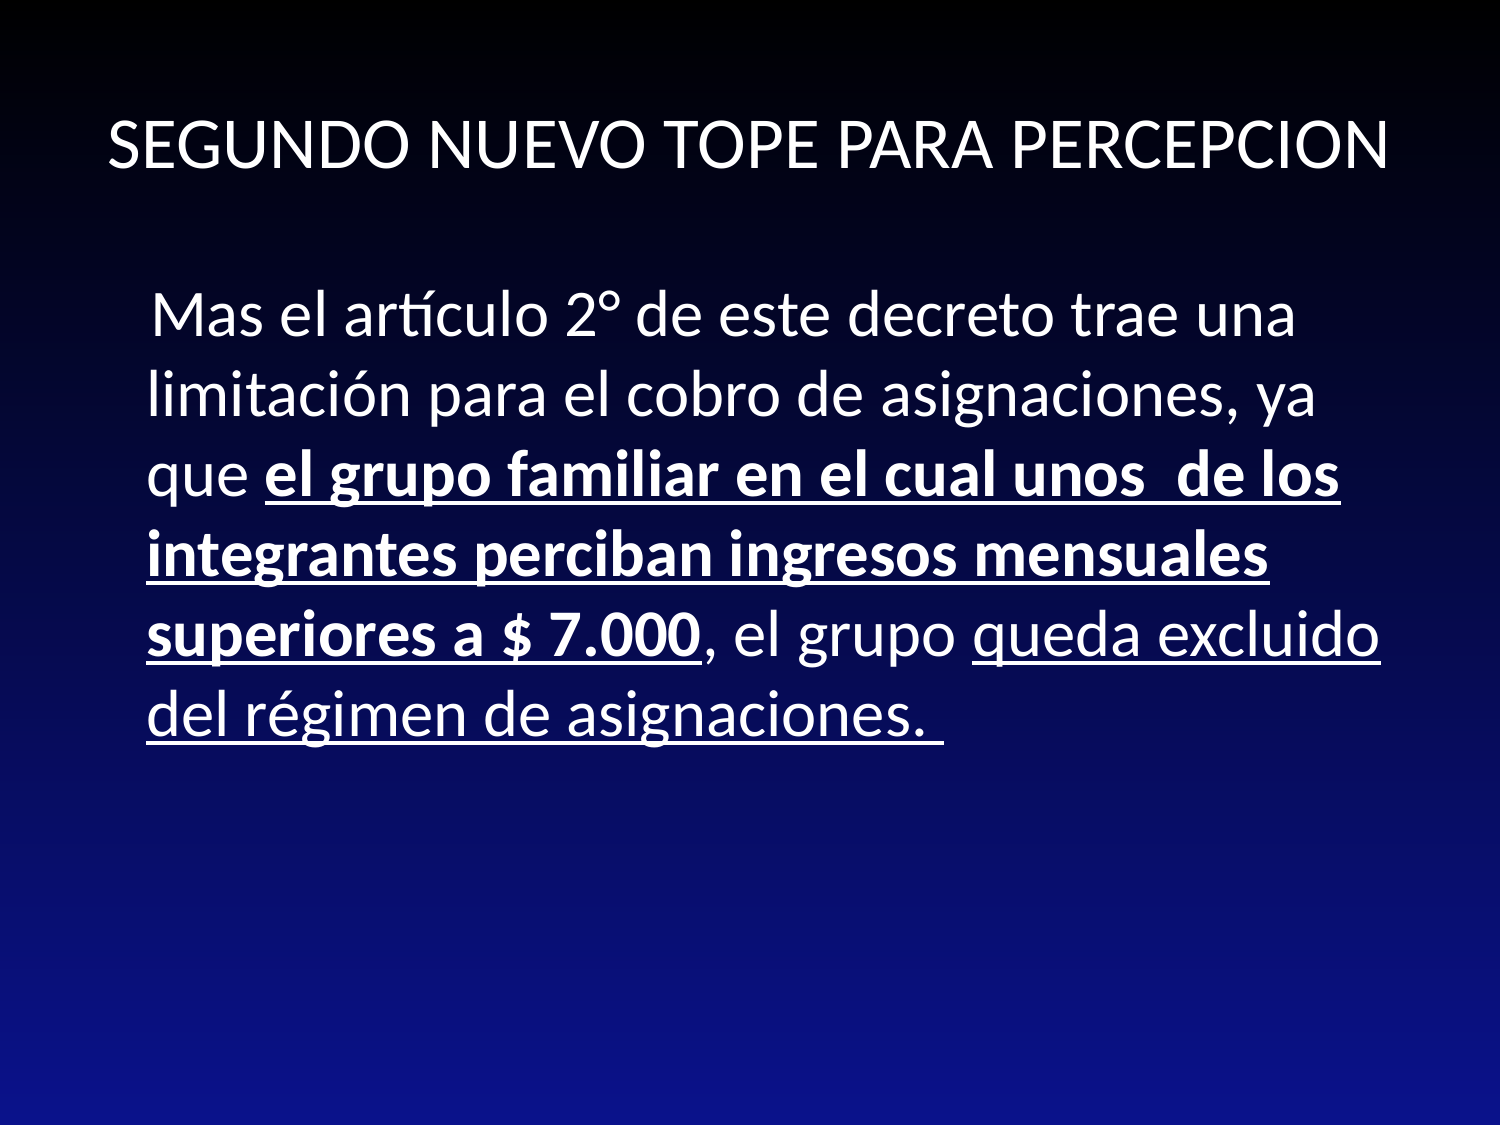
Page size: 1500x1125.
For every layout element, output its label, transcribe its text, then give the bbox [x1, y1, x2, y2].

list Mas el artículo 2° de este decreto trae una limitación para el cobro de asignaciones, ya que el grupo familiar en el cual unos de los integrantes perciban ingresos mensuales superiores a $ 7.000, el grupo queda excluido del régimen de asignaciones. [74, 262, 1426, 1071]
title SEGUNDO NUEVO TOPE PARA PERCEPCION [74, 44, 1426, 233]
